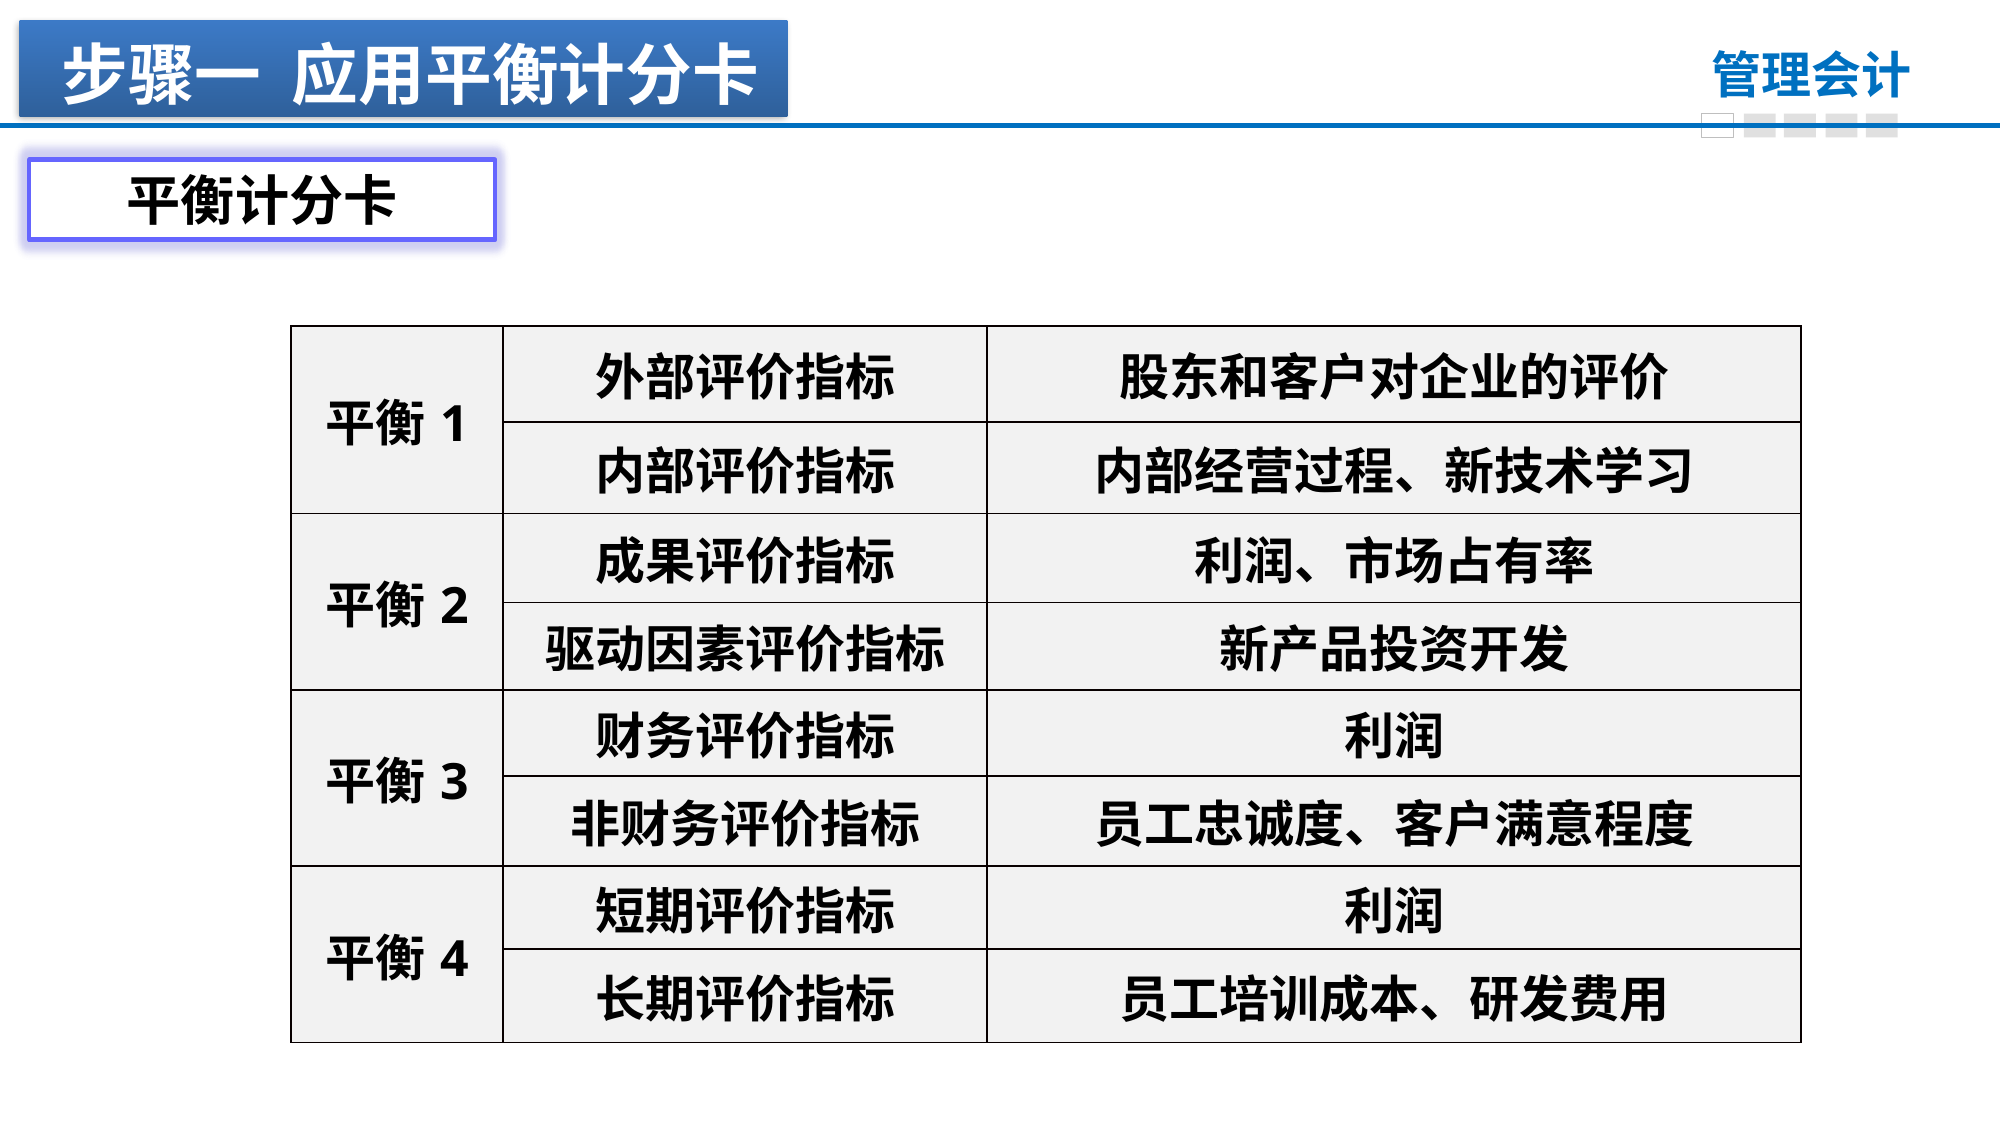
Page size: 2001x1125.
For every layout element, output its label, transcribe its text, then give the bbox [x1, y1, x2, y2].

table_cell 短期评价指标 [504, 867, 986, 948]
table_cell 平衡4 [292, 867, 502, 1042]
table_cell 内部评价指标 [504, 423, 986, 513]
table_cell 平衡2 [292, 514, 502, 689]
table_cell 非财务评价指标 [504, 777, 986, 865]
table_cell 成果评价指标 [504, 514, 986, 602]
table_cell 新产品投资开发 [988, 603, 1800, 689]
table_cell 驱动因素评价指标 [504, 603, 986, 689]
table_header 股东和客户对企业的评价 [988, 327, 1800, 421]
table_cell 利润、市场占有率 [988, 514, 1800, 602]
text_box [19, 20, 788, 122]
table_cell 员工忠诚度、客户满意程度 [988, 777, 1800, 865]
table_header 外部评价指标 [504, 327, 986, 421]
table_cell 利润 [988, 867, 1800, 948]
table_cell 员工培训成本、研发费用 [988, 950, 1800, 1042]
table_header 平衡1 [292, 327, 502, 513]
table_cell 平衡3 [292, 691, 502, 865]
table_cell 财务评价指标 [504, 691, 986, 775]
table_cell 利润 [988, 691, 1800, 775]
table_cell 长期评价指标 [504, 950, 986, 1042]
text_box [7, 132, 516, 268]
table_cell 内部经营过程、新技术学习 [988, 423, 1800, 513]
